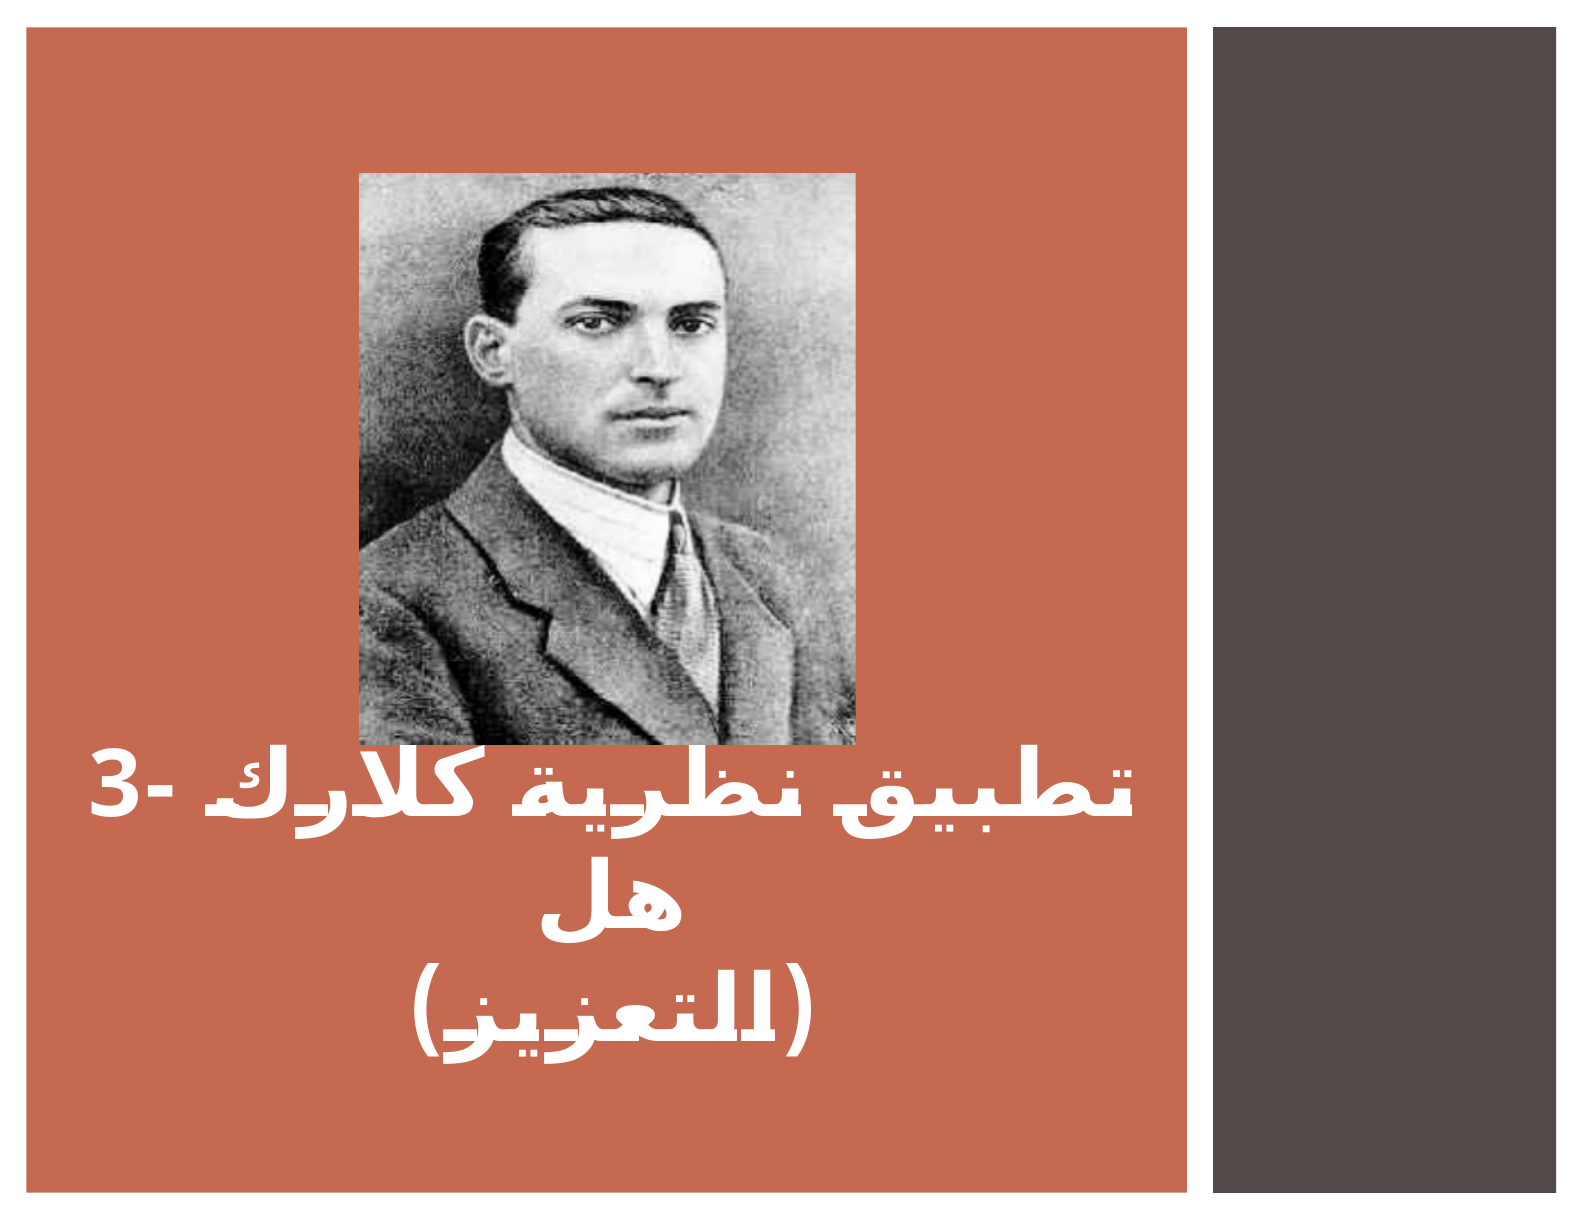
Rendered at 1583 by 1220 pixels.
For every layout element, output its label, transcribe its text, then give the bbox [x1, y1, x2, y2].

picture [358, 172, 856, 746]
title 3- تطبيق نظرية كلارك هل (التعزيز) [65, 744, 1161, 1038]
